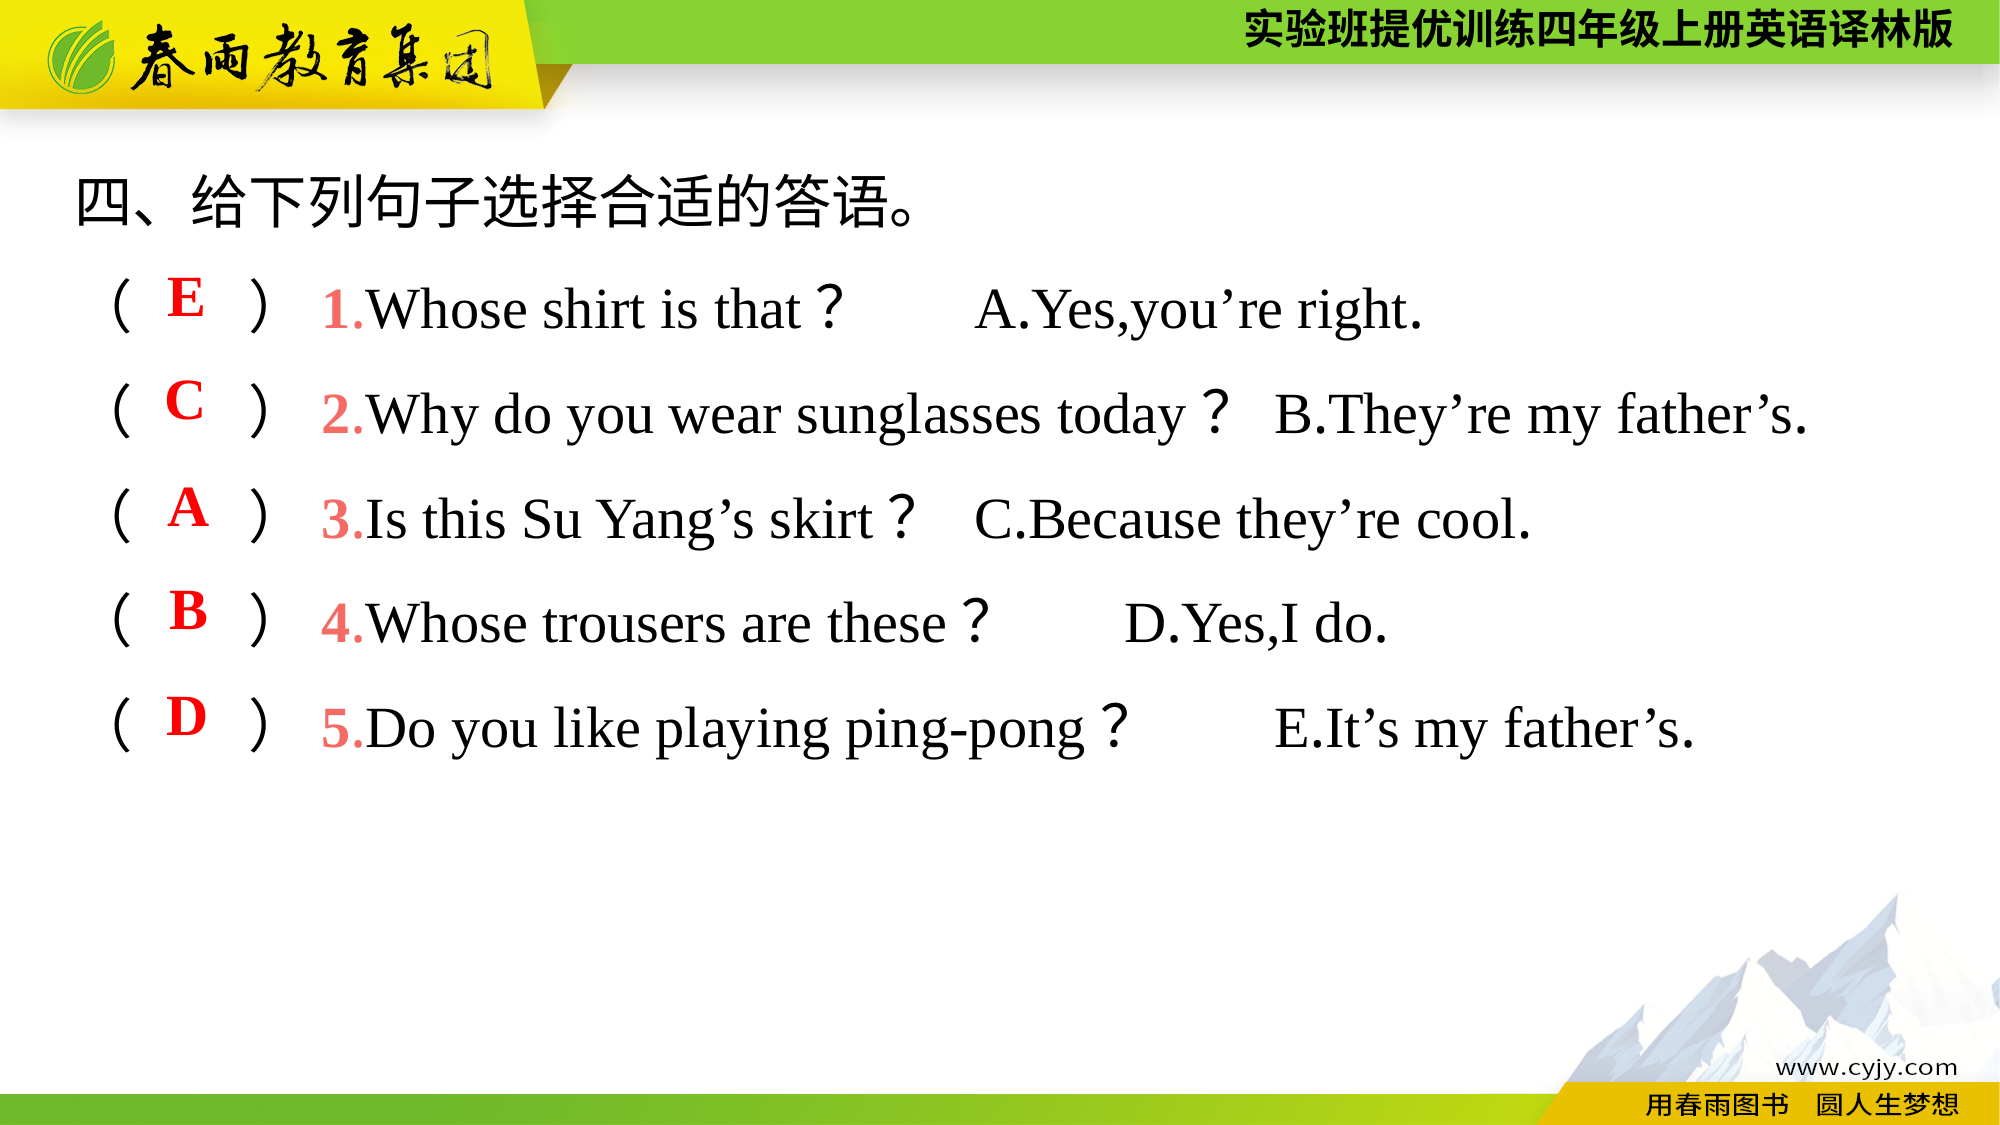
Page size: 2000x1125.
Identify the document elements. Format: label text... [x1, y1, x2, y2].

list 四、给下列句子选择合适的答语。 （ ）1.Whose shirt is that？ A.Yes,you’re right. （ ）2.Why do you wear sunglasses today？ B.They’re my father’s. （ ）3.Is this Su Yang’s skirt？ C.Because they’re cool. （ ）4.Whose trousers are these？ D.Yes,I do. （ ）5.Do you like playing ping-pong？ E.It’s my father’s. [59, 122, 1944, 761]
picture [0, 0, 2000, 1125]
text_box B [154, 563, 223, 649]
text_box E [152, 250, 222, 336]
text_box D [151, 669, 223, 755]
text_box A [152, 460, 225, 546]
text_box C [149, 354, 222, 439]
